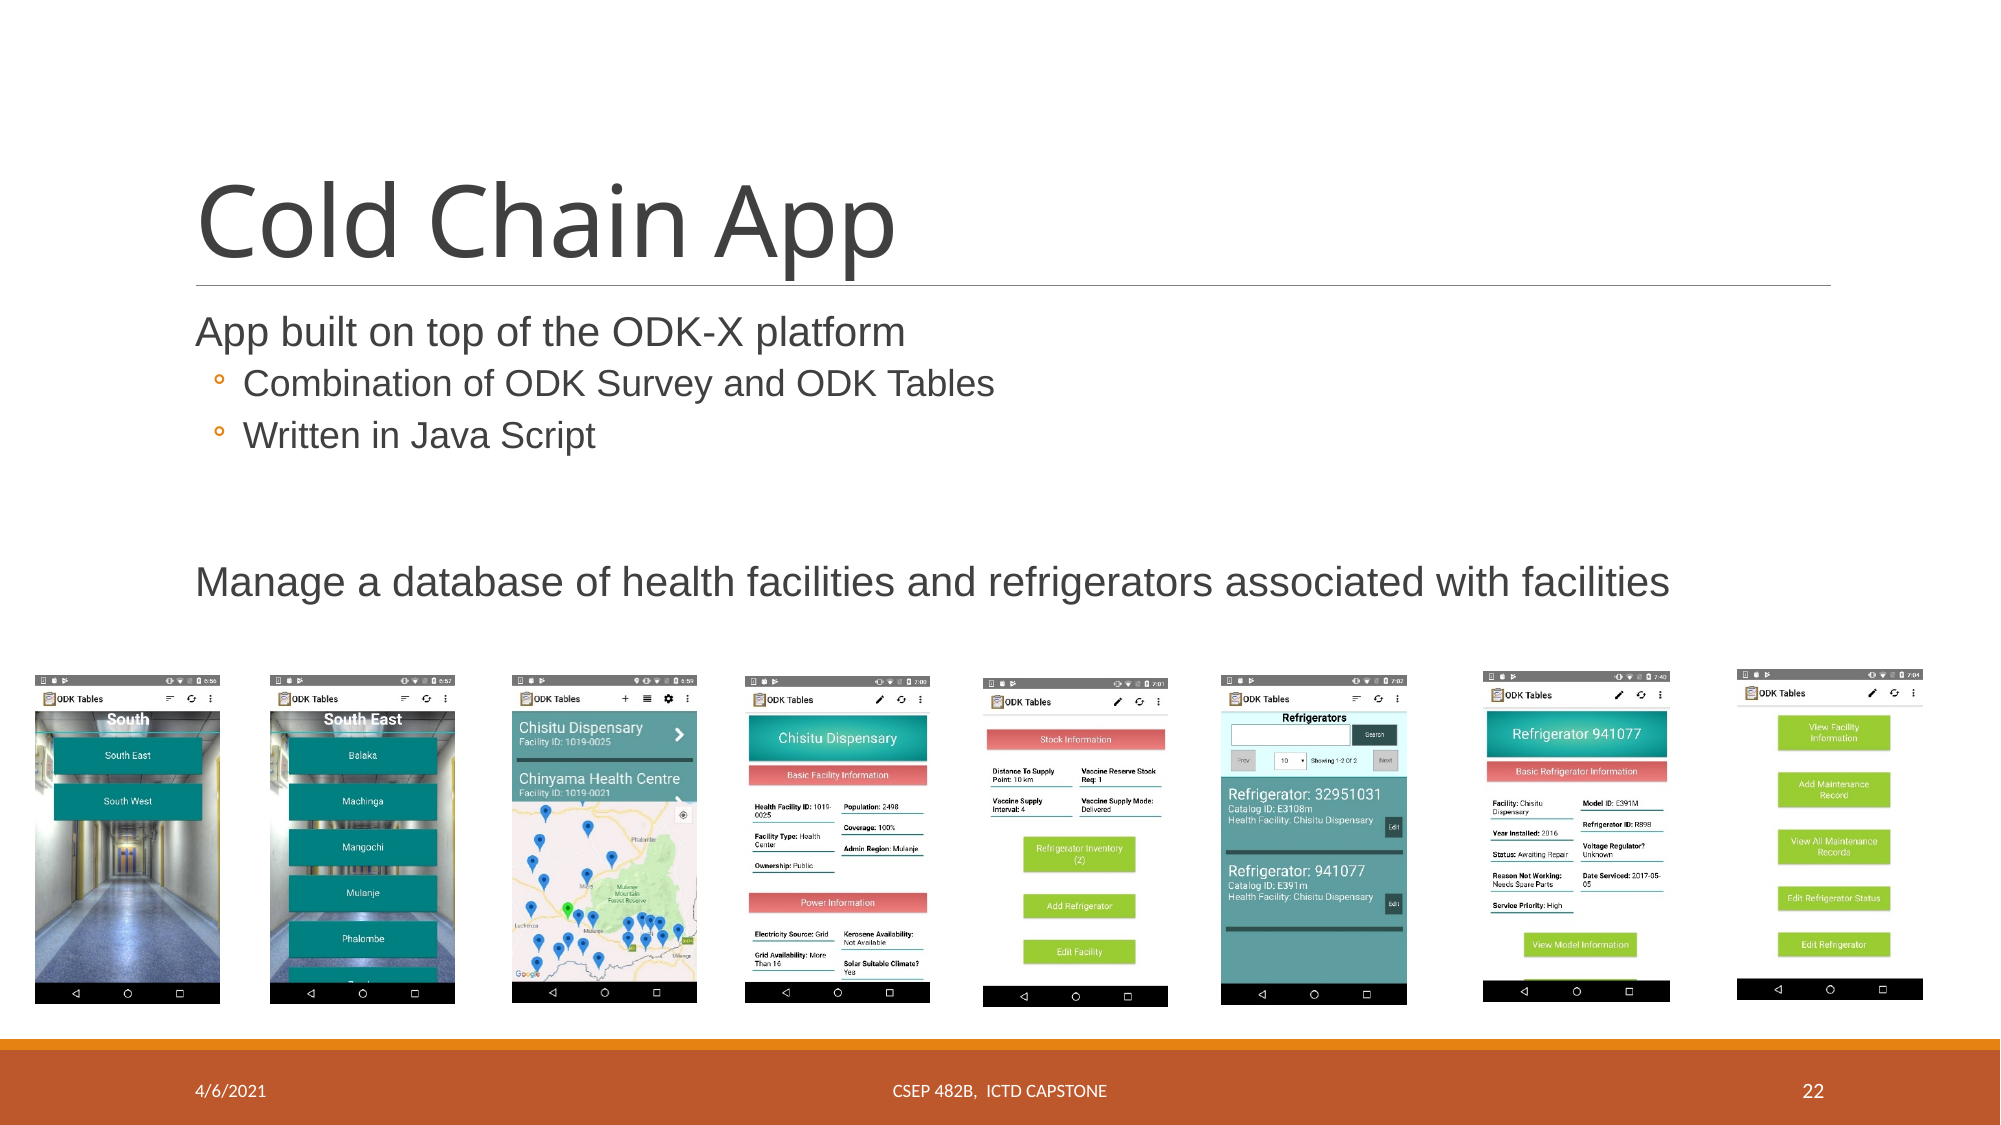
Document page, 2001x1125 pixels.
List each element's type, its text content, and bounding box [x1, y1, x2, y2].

picture [1483, 671, 1670, 1002]
slide_number 22 [1624, 1059, 1840, 1120]
picture [1220, 674, 1408, 1006]
picture [35, 674, 221, 1004]
picture [745, 676, 930, 1004]
picture [512, 674, 698, 1004]
title Cold Chain App [180, 47, 1830, 285]
picture [1736, 669, 1924, 1000]
picture [982, 677, 1168, 1007]
picture [269, 674, 456, 1004]
footer CSEP 482B, ICTD Capstone [604, 1059, 1396, 1120]
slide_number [180, 1059, 586, 1120]
list App built on top of the ODK-X platform Combination of ODK Survey and ODK Tables Written in Java Script Manage a database of health facilities and refrigerators associated with facilities [180, 302, 1830, 963]
